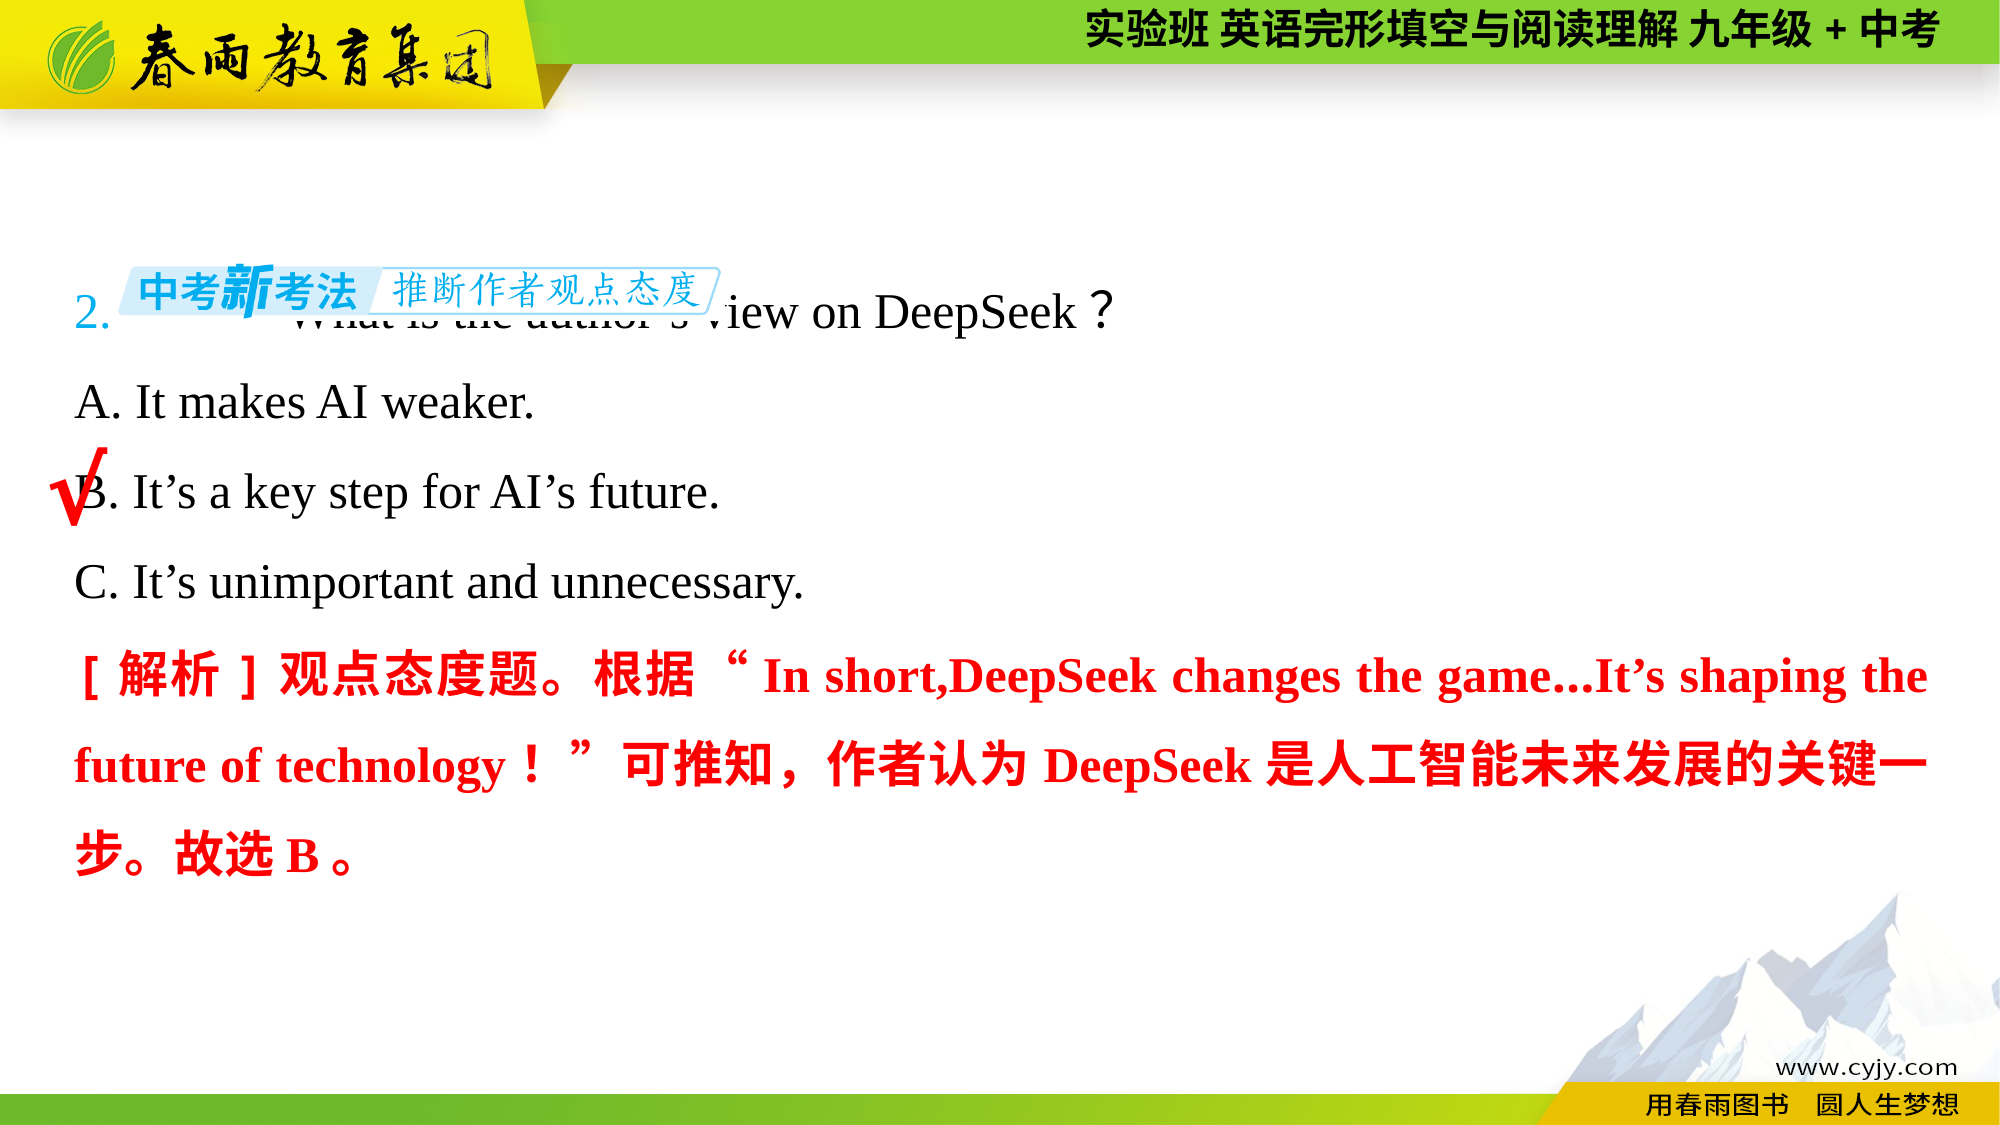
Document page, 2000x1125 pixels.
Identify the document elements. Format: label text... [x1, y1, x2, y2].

text_box [解析]观点态度题。根据“In short,DeepSeek changes the game...It’s shaping the future of technology！”可推知，作者认为DeepSeek是人工智能未来发展的关键一步。故选B。 [59, 605, 1944, 891]
text_box √ [31, 425, 150, 551]
list 2. What is the author’s view on DeepSeek？ A. It makes AI weaker. B. It’s a key step for AI’s future. C. It’s unimportant and unnecessary. [59, 240, 1944, 605]
picture [0, 0, 2000, 1125]
